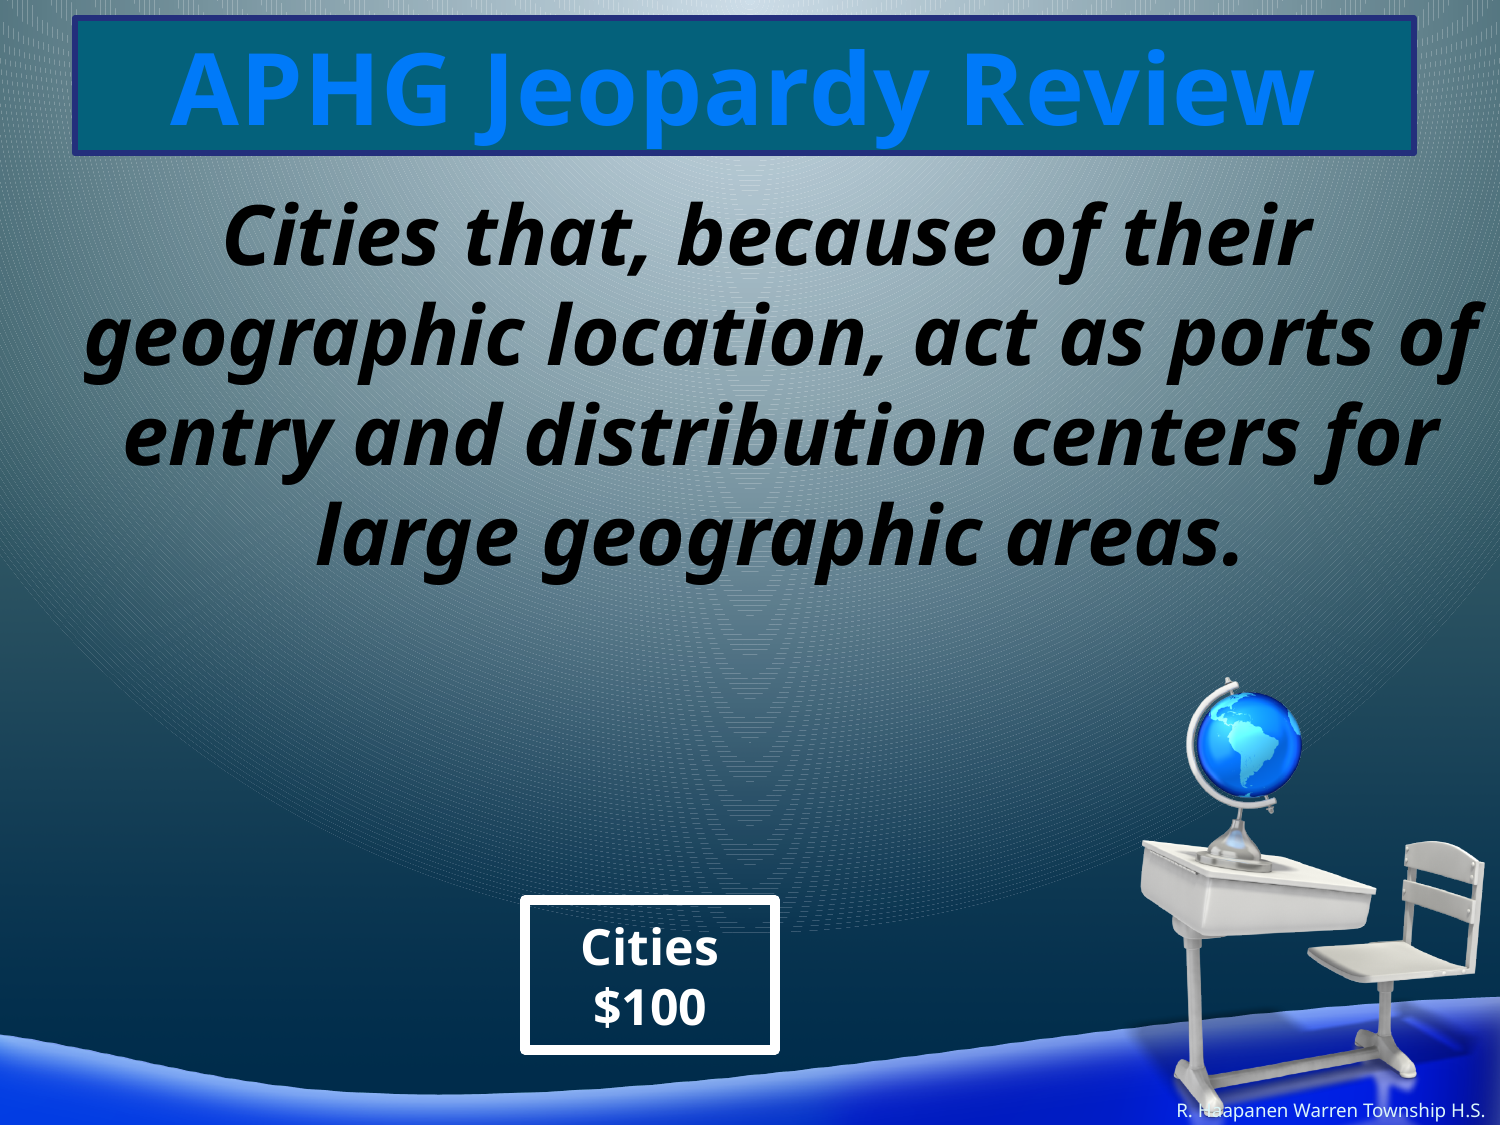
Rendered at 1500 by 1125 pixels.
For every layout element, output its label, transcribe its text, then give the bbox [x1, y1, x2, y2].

footer R. Haapanen Warren Township H.S. [1025, 1091, 1500, 1125]
picture [0, 0, 1500, 1125]
text_box Cities $100 [525, 899, 775, 1050]
list Cities that, because of their geographic location, act as ports of entry and distribution centers for large geographic areas. [33, 174, 1500, 825]
